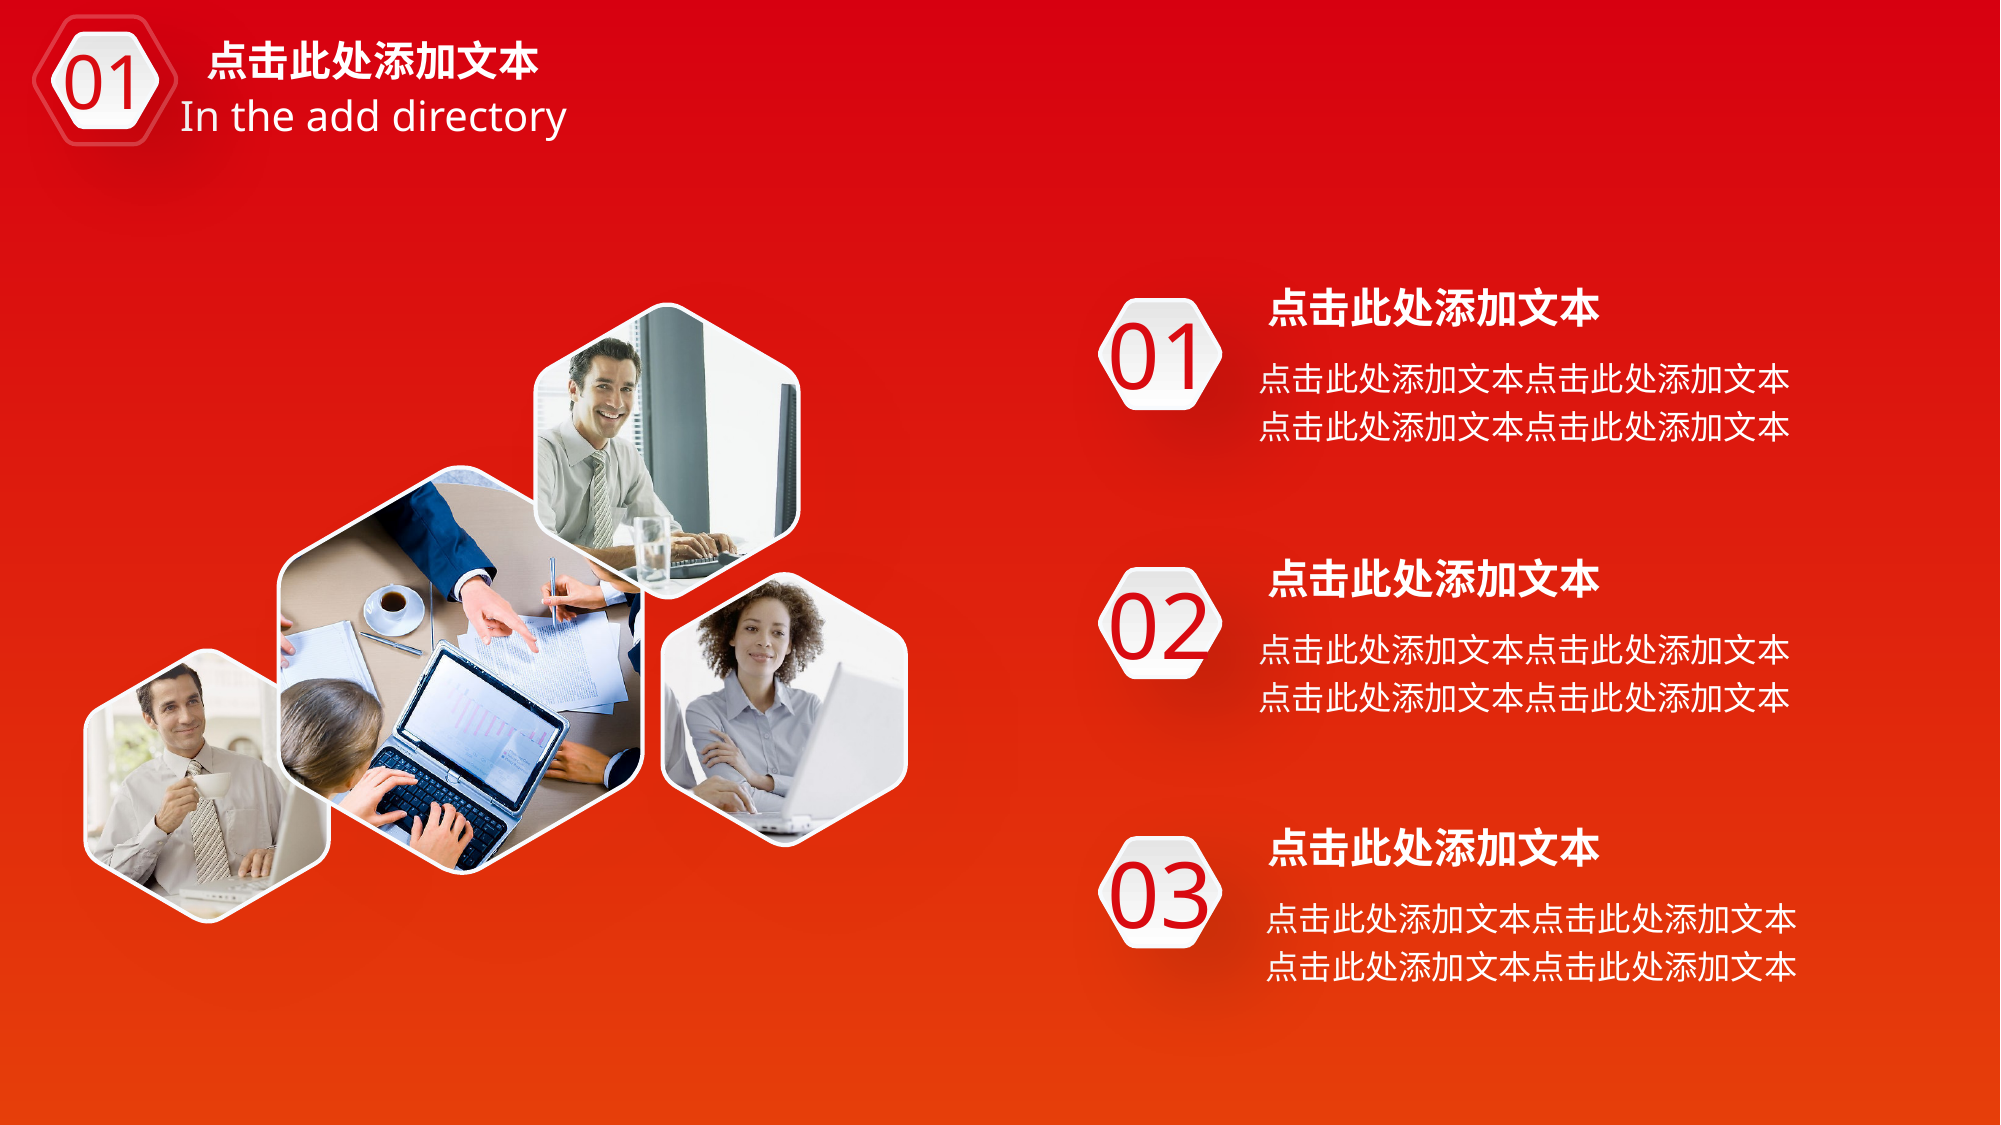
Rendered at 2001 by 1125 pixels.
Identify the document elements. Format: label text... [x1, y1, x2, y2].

text_box 点击此处添加文本点击此处添加文本 点击此处添加文本点击此处添加文本 [1256, 883, 1820, 994]
text_box 点击此处添加文本 [1252, 274, 1617, 340]
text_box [534, 304, 799, 599]
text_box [85, 650, 329, 922]
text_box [34, 16, 177, 145]
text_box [662, 574, 906, 846]
text_box In the add directory [223, 82, 582, 148]
text_box 点击此处添加文本点击此处添加文本 点击此处添加文本点击此处添加文本 [1259, 343, 2000, 454]
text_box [1100, 560, 1221, 687]
text_box 点击此处添加文本点击此处添加文本 点击此处添加文本点击此处添加文本 [1256, 613, 2000, 725]
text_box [1100, 291, 1221, 418]
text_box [278, 467, 643, 873]
text_box 点击此处添加文本 [1252, 545, 1617, 611]
text_box 点击此处添加文本 [191, 27, 556, 82]
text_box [1100, 829, 1221, 956]
text_box 点击此处添加文本 [1252, 814, 1617, 880]
